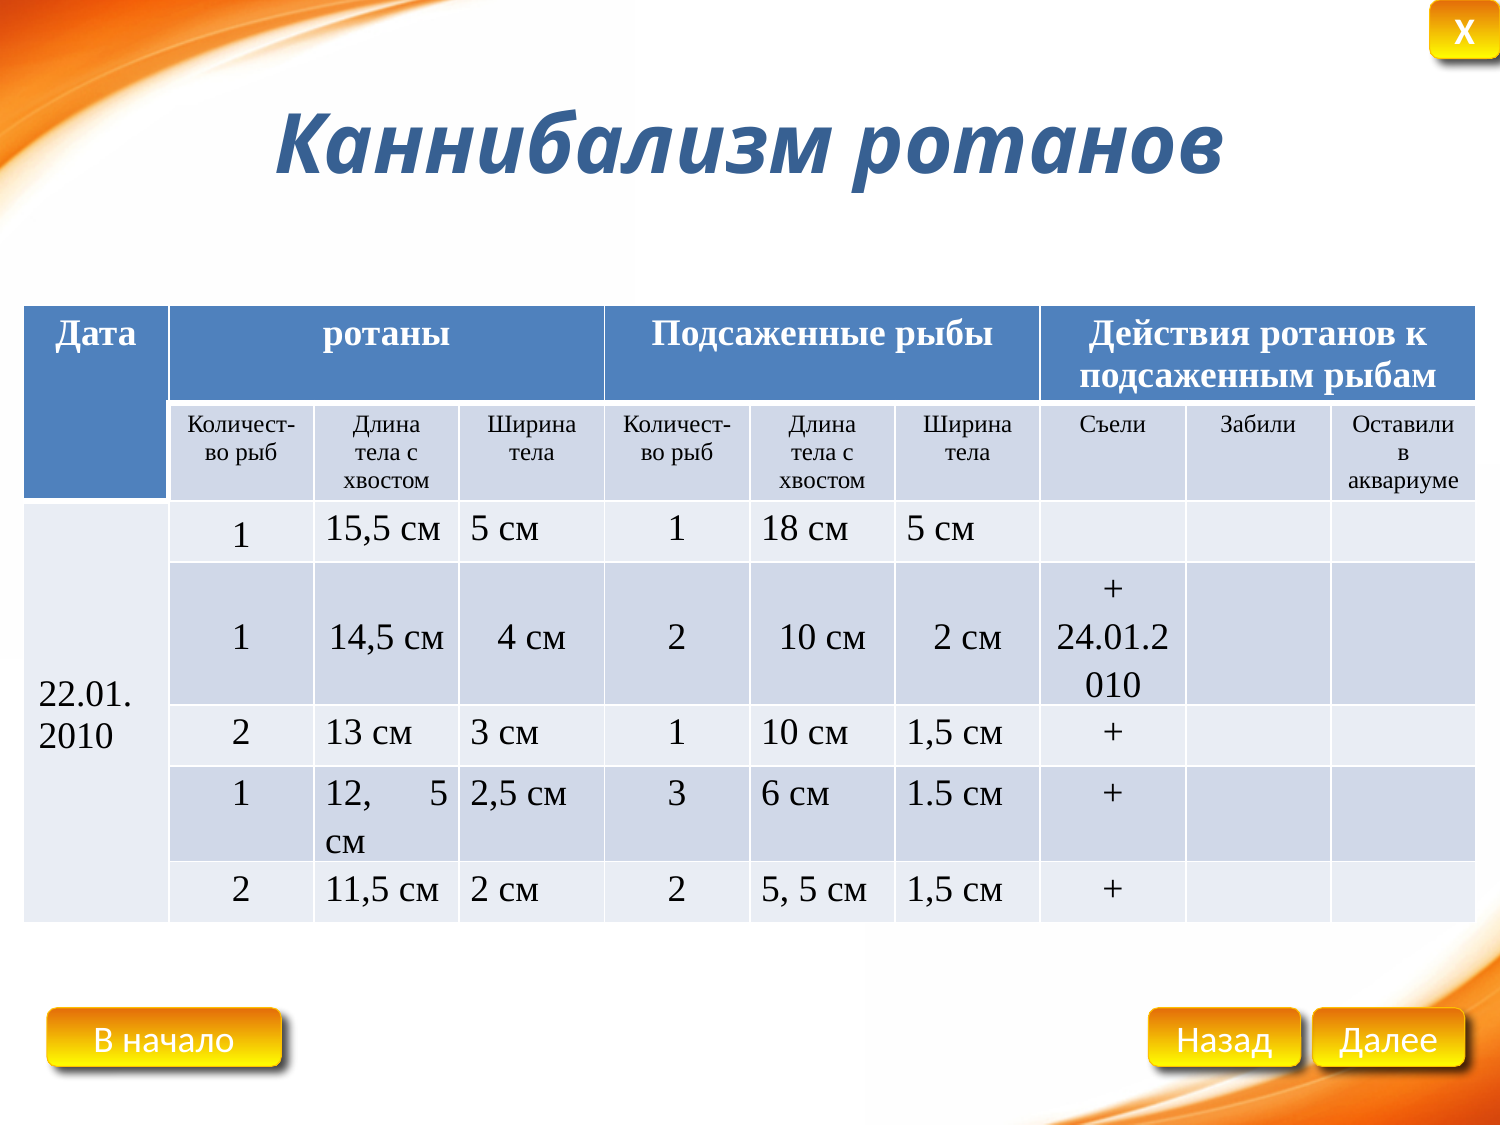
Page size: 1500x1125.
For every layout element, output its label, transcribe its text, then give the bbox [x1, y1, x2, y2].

table_cell 3 см [460, 706, 604, 765]
table_cell 2 см [896, 563, 1039, 704]
table_cell 6 см [751, 767, 894, 861]
table_cell [1187, 502, 1330, 561]
table_cell 13 см [315, 706, 458, 765]
table_cell 1,5 см [896, 706, 1039, 765]
table_cell 1 [605, 502, 749, 561]
table_cell 11,5 см [315, 862, 458, 922]
table_cell + [1041, 862, 1185, 922]
table_cell 10 см [751, 563, 894, 704]
table_cell [1332, 862, 1475, 922]
title Каннибализм ротанов [0, 46, 1500, 235]
table_cell 5 см [896, 502, 1039, 561]
table_cell + [1041, 706, 1185, 765]
table_cell 4 см [460, 563, 604, 704]
table_cell 1.5 см [896, 767, 1039, 861]
table_cell [1041, 502, 1185, 561]
picture [0, 0, 1434, 46]
table_cell Оставили в аквариуме [1332, 406, 1475, 500]
table_cell Забили [1187, 406, 1330, 500]
table_cell [1187, 862, 1330, 922]
table_cell 2 [170, 706, 313, 765]
table_cell 5 см [460, 502, 604, 561]
table_cell + [1041, 767, 1185, 861]
table_cell Ширина тела [460, 406, 604, 500]
table_cell 5, 5 см [751, 862, 894, 922]
table_cell 3 [605, 767, 749, 861]
table_cell 1,5 см [896, 862, 1039, 922]
table_cell 1 [605, 706, 749, 765]
table_header Подсаженные рыбы [605, 306, 1039, 400]
table_cell [1187, 706, 1330, 765]
table_cell [1332, 706, 1475, 765]
table_cell 2 [605, 862, 749, 922]
table_cell 1 [170, 767, 313, 861]
table_cell [1332, 502, 1475, 561]
picture [0, 235, 1500, 1125]
table_cell 18 см [751, 502, 894, 561]
table_cell 2,5 см [460, 767, 604, 861]
table_cell Длина тела с хвостом [315, 406, 458, 500]
table_cell Количест-во рыб [605, 406, 749, 500]
table_cell 1 [170, 502, 313, 561]
table_cell [1332, 767, 1475, 861]
table_cell 1 [170, 563, 313, 704]
table_cell 15,5 см [315, 502, 458, 561]
table_cell + 24.01.2010 [1041, 563, 1185, 704]
table_cell 14,5 см [315, 563, 458, 704]
table_cell 12, 5 см [315, 767, 458, 861]
table_cell [1187, 563, 1330, 704]
table_cell 2 [605, 563, 749, 704]
table_header ротаны [170, 306, 604, 400]
table_header Действия ротанов к подсаженным рыбам [1041, 306, 1475, 400]
table_header Дата [24, 306, 168, 498]
table_cell 22.01. 2010 [24, 504, 168, 922]
table_cell 10 см [751, 706, 894, 765]
table_cell Ширина тела [896, 406, 1039, 500]
table_cell [1187, 767, 1330, 861]
table_cell Съели [1041, 406, 1185, 500]
table_cell 2 см [460, 862, 604, 922]
table_cell [1332, 563, 1475, 704]
table_cell 2 [170, 862, 313, 922]
table_cell Количест-во рыб [171, 406, 313, 500]
table_cell Длина тела с хвостом [751, 406, 894, 500]
